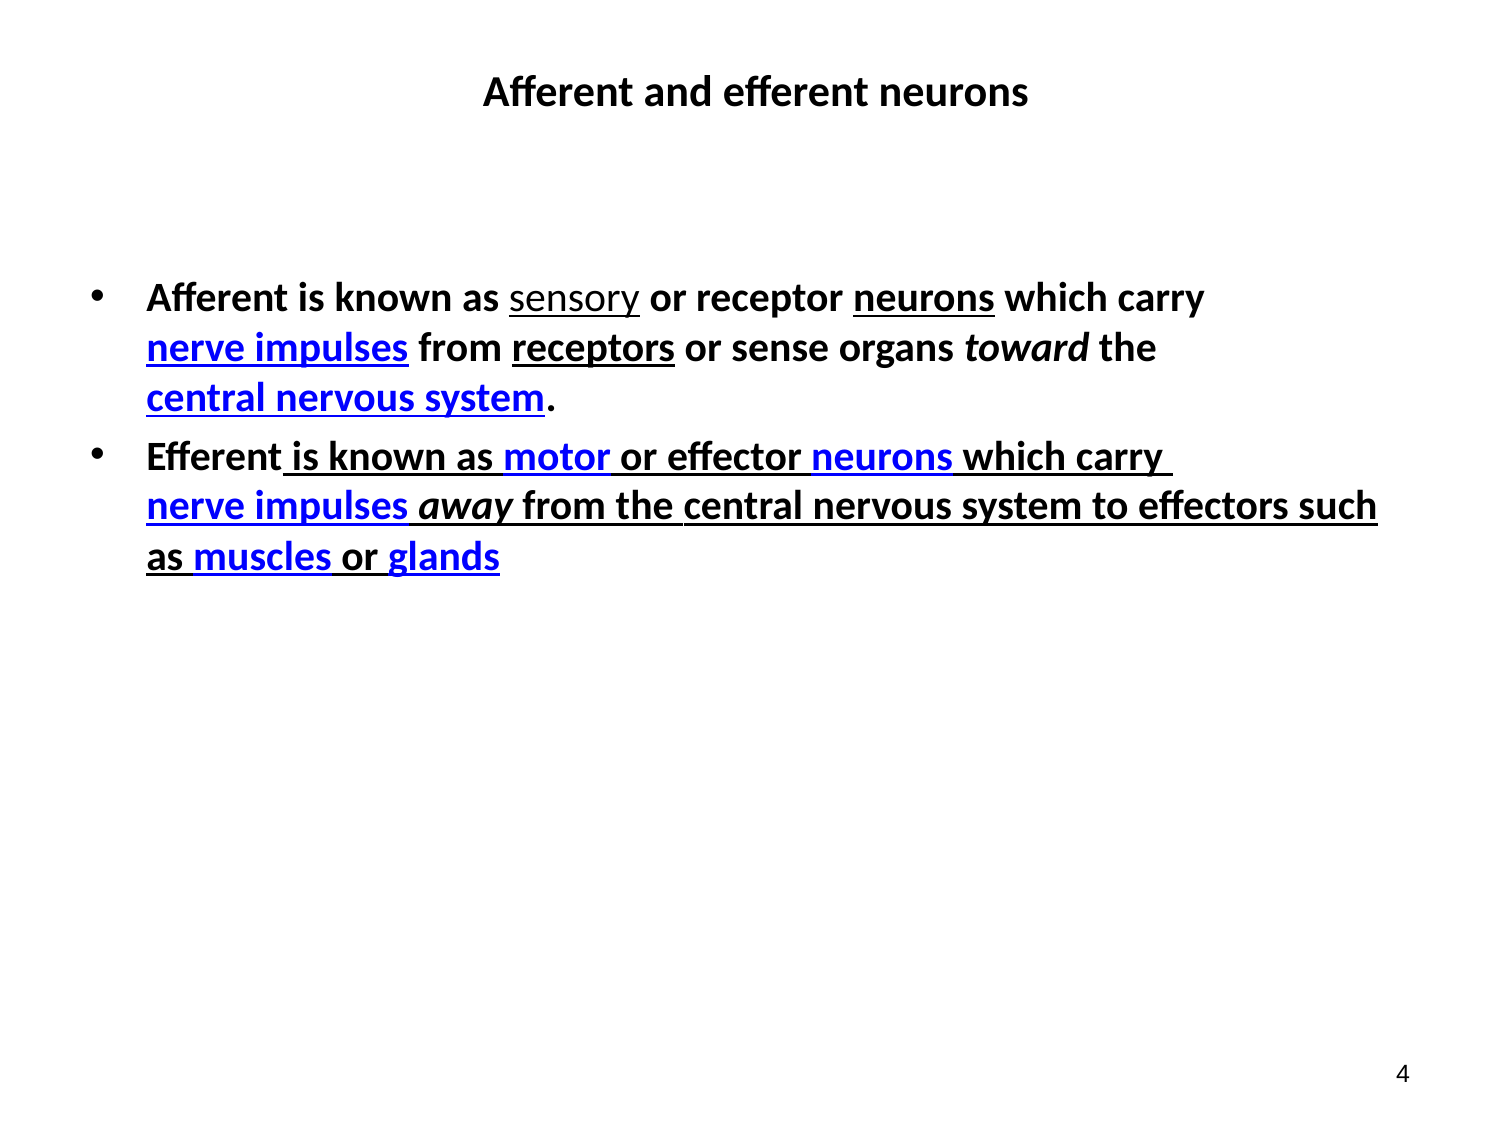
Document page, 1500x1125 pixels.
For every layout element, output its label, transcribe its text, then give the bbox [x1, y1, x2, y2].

title Afferent and efferent neurons [75, 45, 1425, 125]
list Afferent is known as sensory or receptor neurons which carry nerve impulses from receptors or sense organs toward the central nervous system. Efferent is known as motor or effector neurons which carry nerve impulses away from the central nervous system to effectors such as muscles or glands [75, 262, 1425, 1005]
slide_number 4 [1074, 1042, 1425, 1103]
